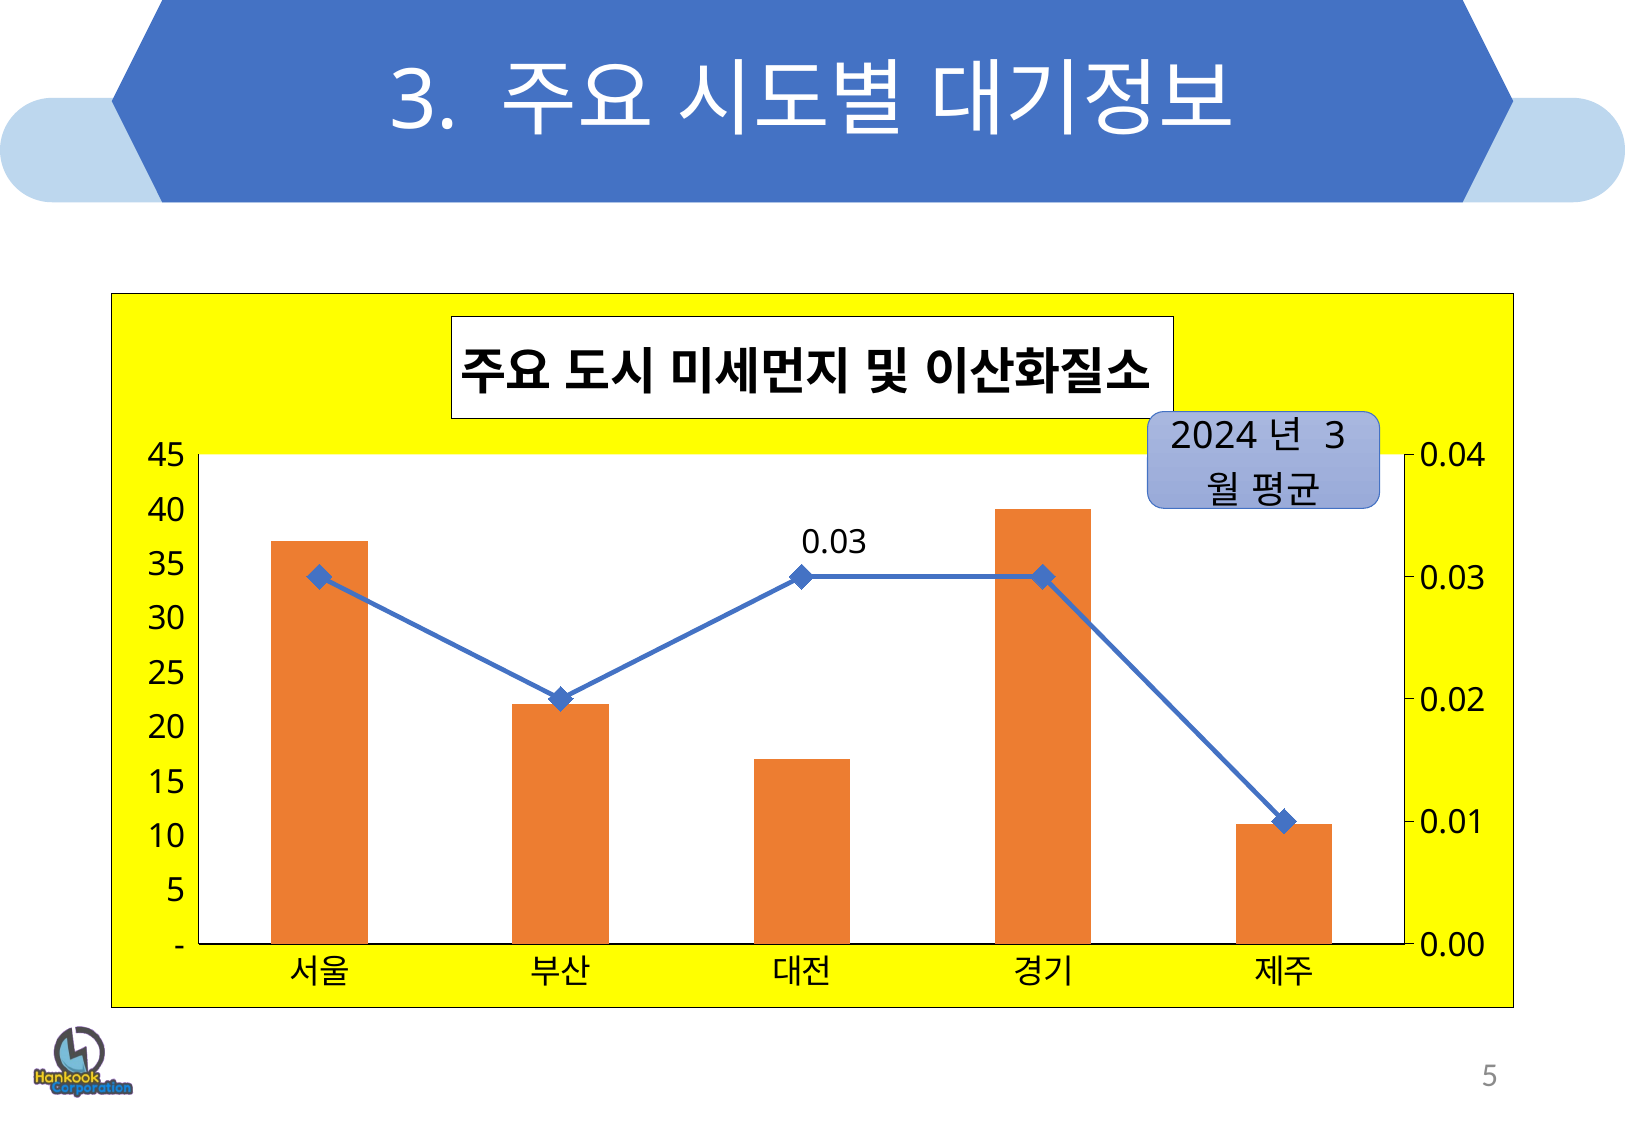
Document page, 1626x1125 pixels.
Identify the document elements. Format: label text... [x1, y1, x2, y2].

picture [24, 1022, 143, 1106]
chart [111, 293, 1514, 1008]
title 3. 주요 시도별 대기정보 [0, 0, 1625, 203]
slide_number 5 [1147, 1042, 1514, 1103]
